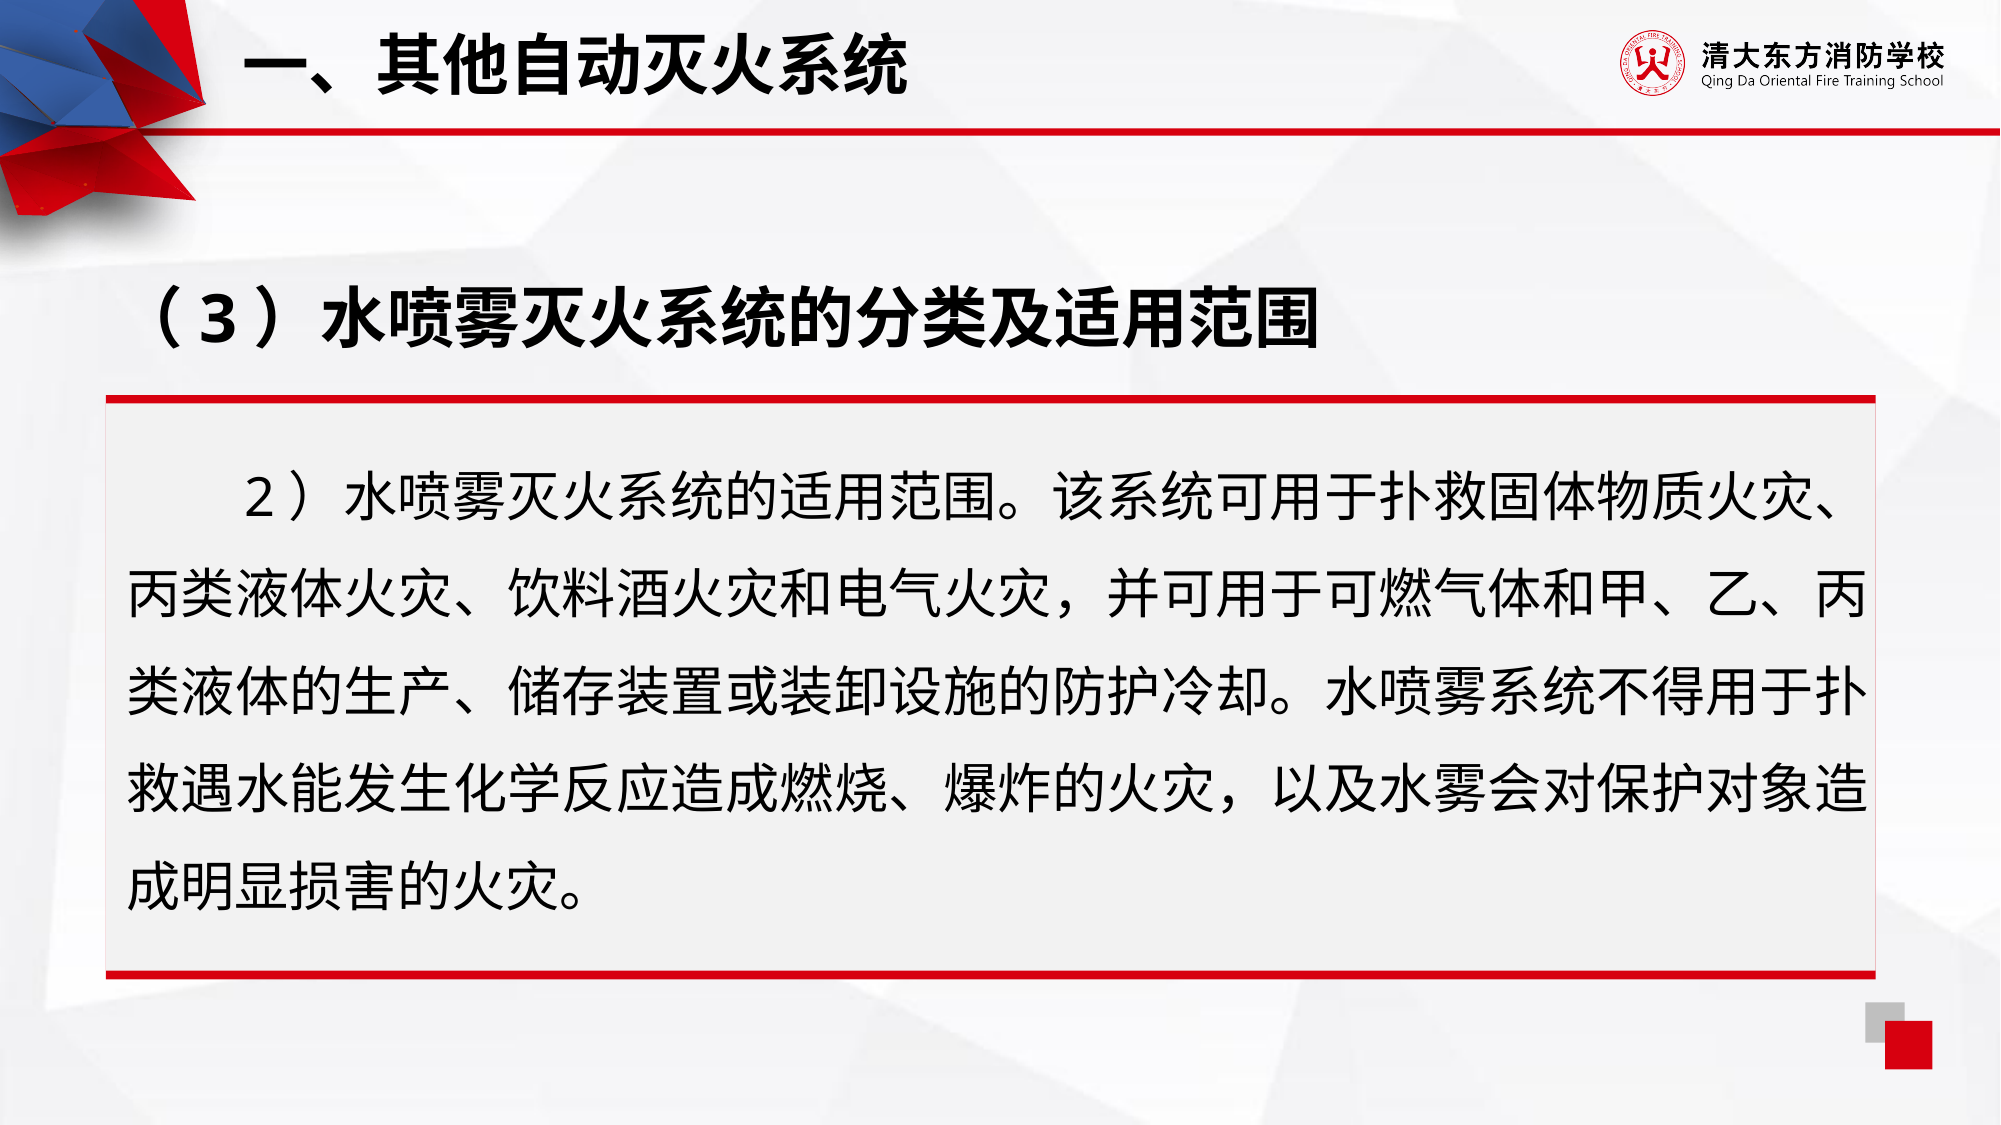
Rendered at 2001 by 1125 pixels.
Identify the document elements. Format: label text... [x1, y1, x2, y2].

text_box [0, 0, 207, 216]
text_box （3）水喷雾灭火系统的分类及适用范围 [102, 268, 1851, 364]
text_box 一、其他自动灭火系统 [227, 15, 1976, 111]
text_box [1884, 1020, 1933, 1070]
text_box [1864, 1001, 1906, 1044]
picture [0, 0, 2001, 1125]
text_box [210, 127, 2000, 137]
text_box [105, 394, 1876, 980]
text_box 2）水喷雾灭火系统的适用范围。该系统可用于扑救固体物质火灾、丙类液体火灾、饮料酒火灾和电气火灾，并可用于可燃气体和甲、乙、丙类液体的生产、储存装置或装卸设施的防护冷却。水喷雾系统不得用于扑救遇水能发生化学反应造成燃烧、爆炸的火灾，以及水雾会对保护对象造成明显损害的火灾。 [1876, 422, 1885, 925]
